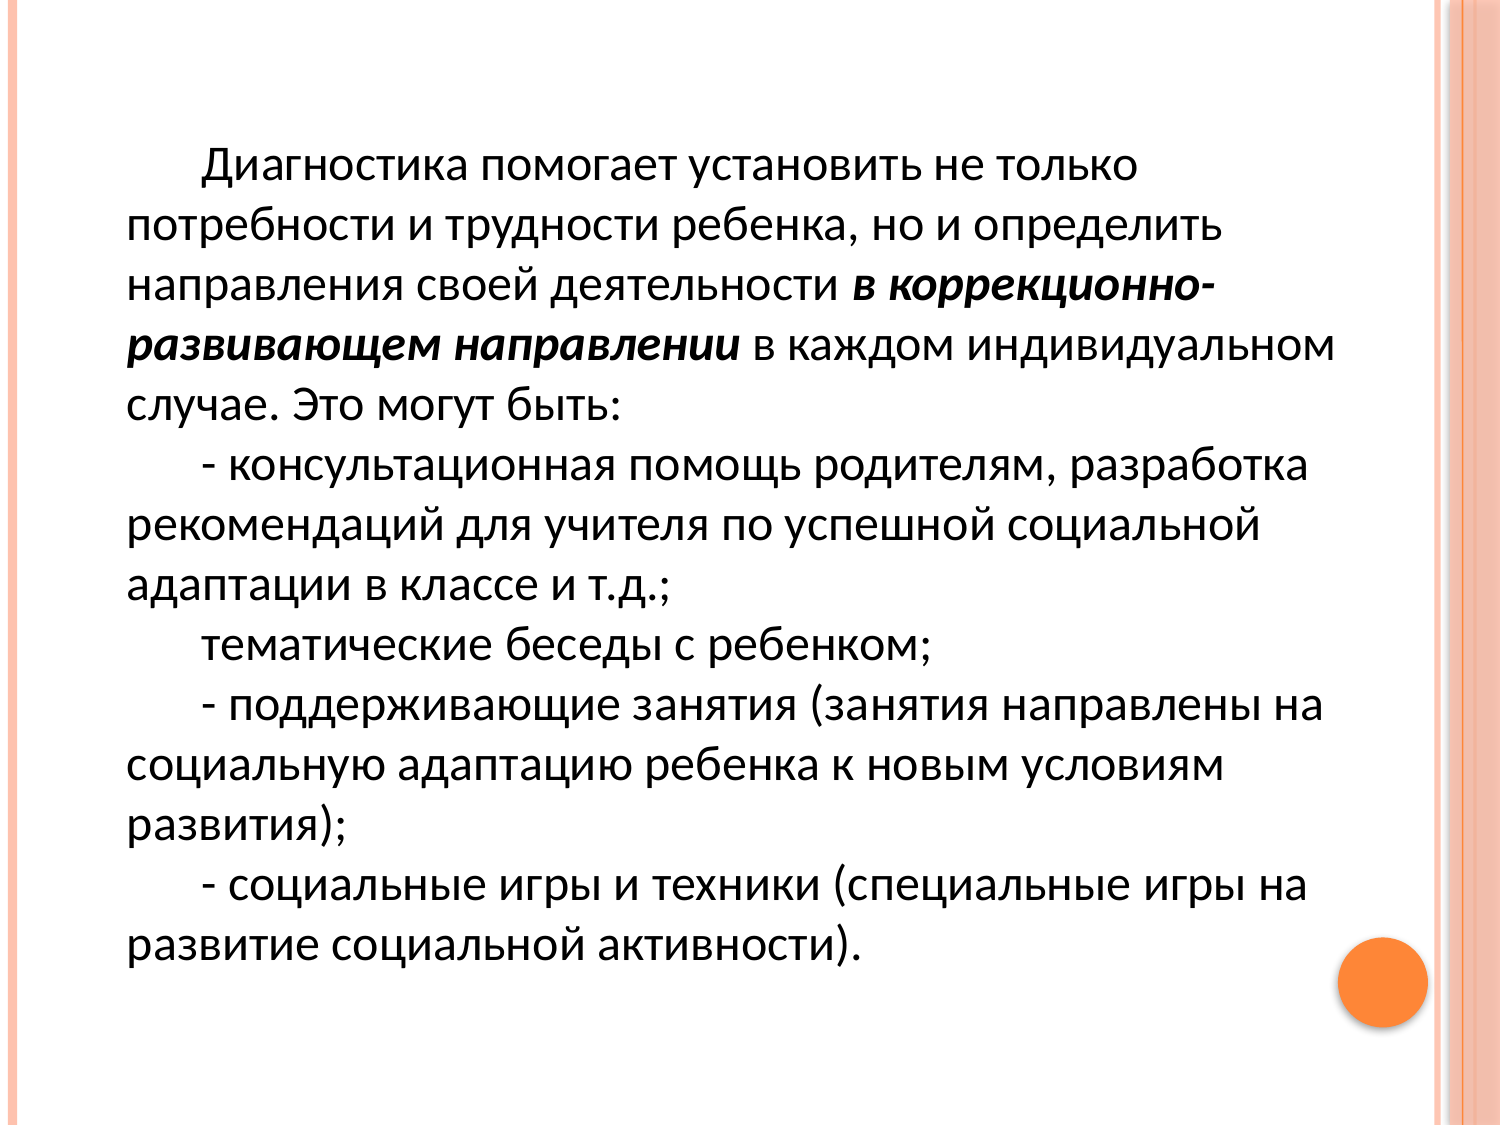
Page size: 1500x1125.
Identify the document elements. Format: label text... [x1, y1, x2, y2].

text_box Диагностика помогает установить не только потребности и трудности ребенка, но и определить направления своей деятельности в коррекционно-развивающем направлении в каждом индивидуальном случае. Это могут быть: - консультационная помощь родителям, разработка рекомендаций для учителя по успешной социальной адаптации в классе и т.д.; тематические беседы с ребенком; - поддерживающие занятия (занятия направлены на социальную адаптацию ребенка к новым условиям развития); - социальные игры и техники (специальные игры на развитие социальной активности). [112, 123, 1376, 978]
